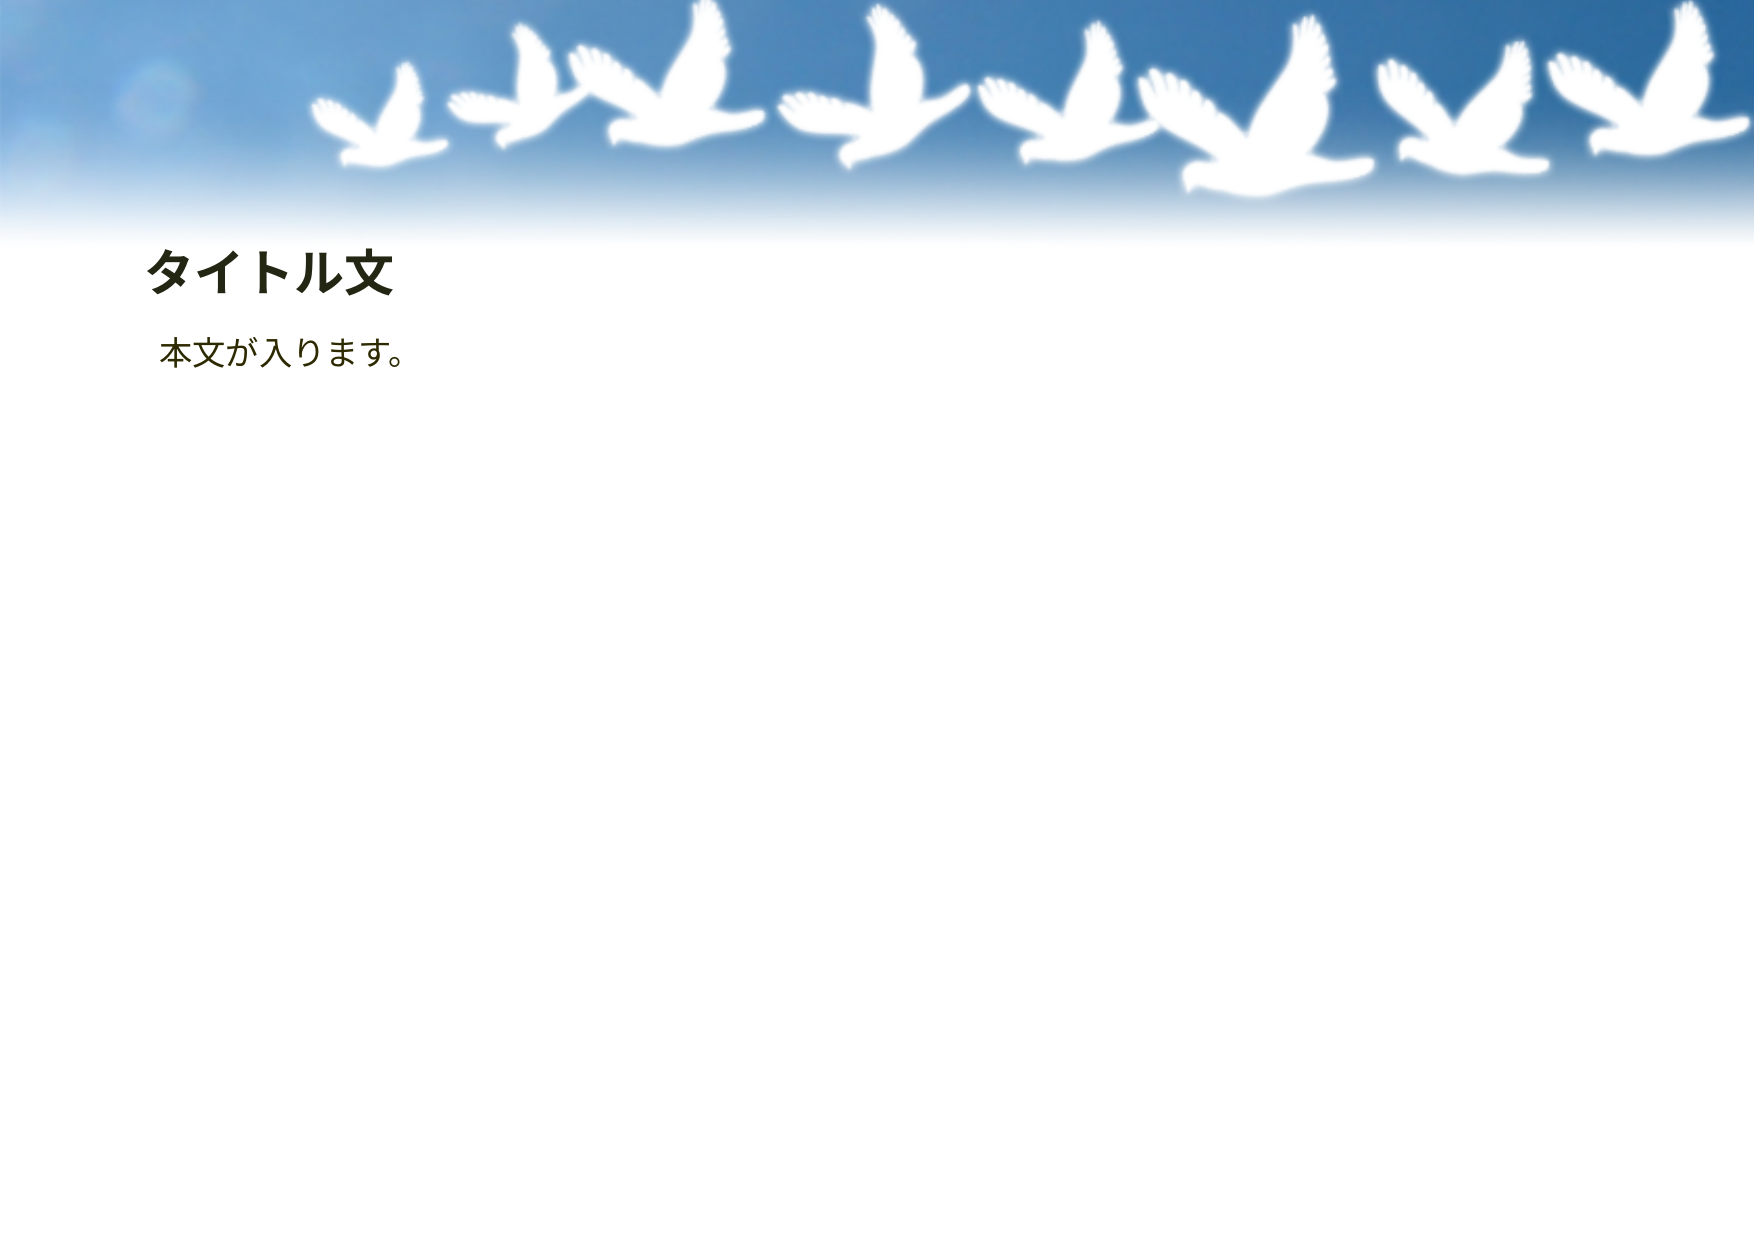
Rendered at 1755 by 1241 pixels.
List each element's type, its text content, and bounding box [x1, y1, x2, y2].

picture [0, 0, 1754, 247]
list 本文が入ります。 [144, 324, 1610, 1105]
title タイトル文 [144, 227, 1610, 302]
